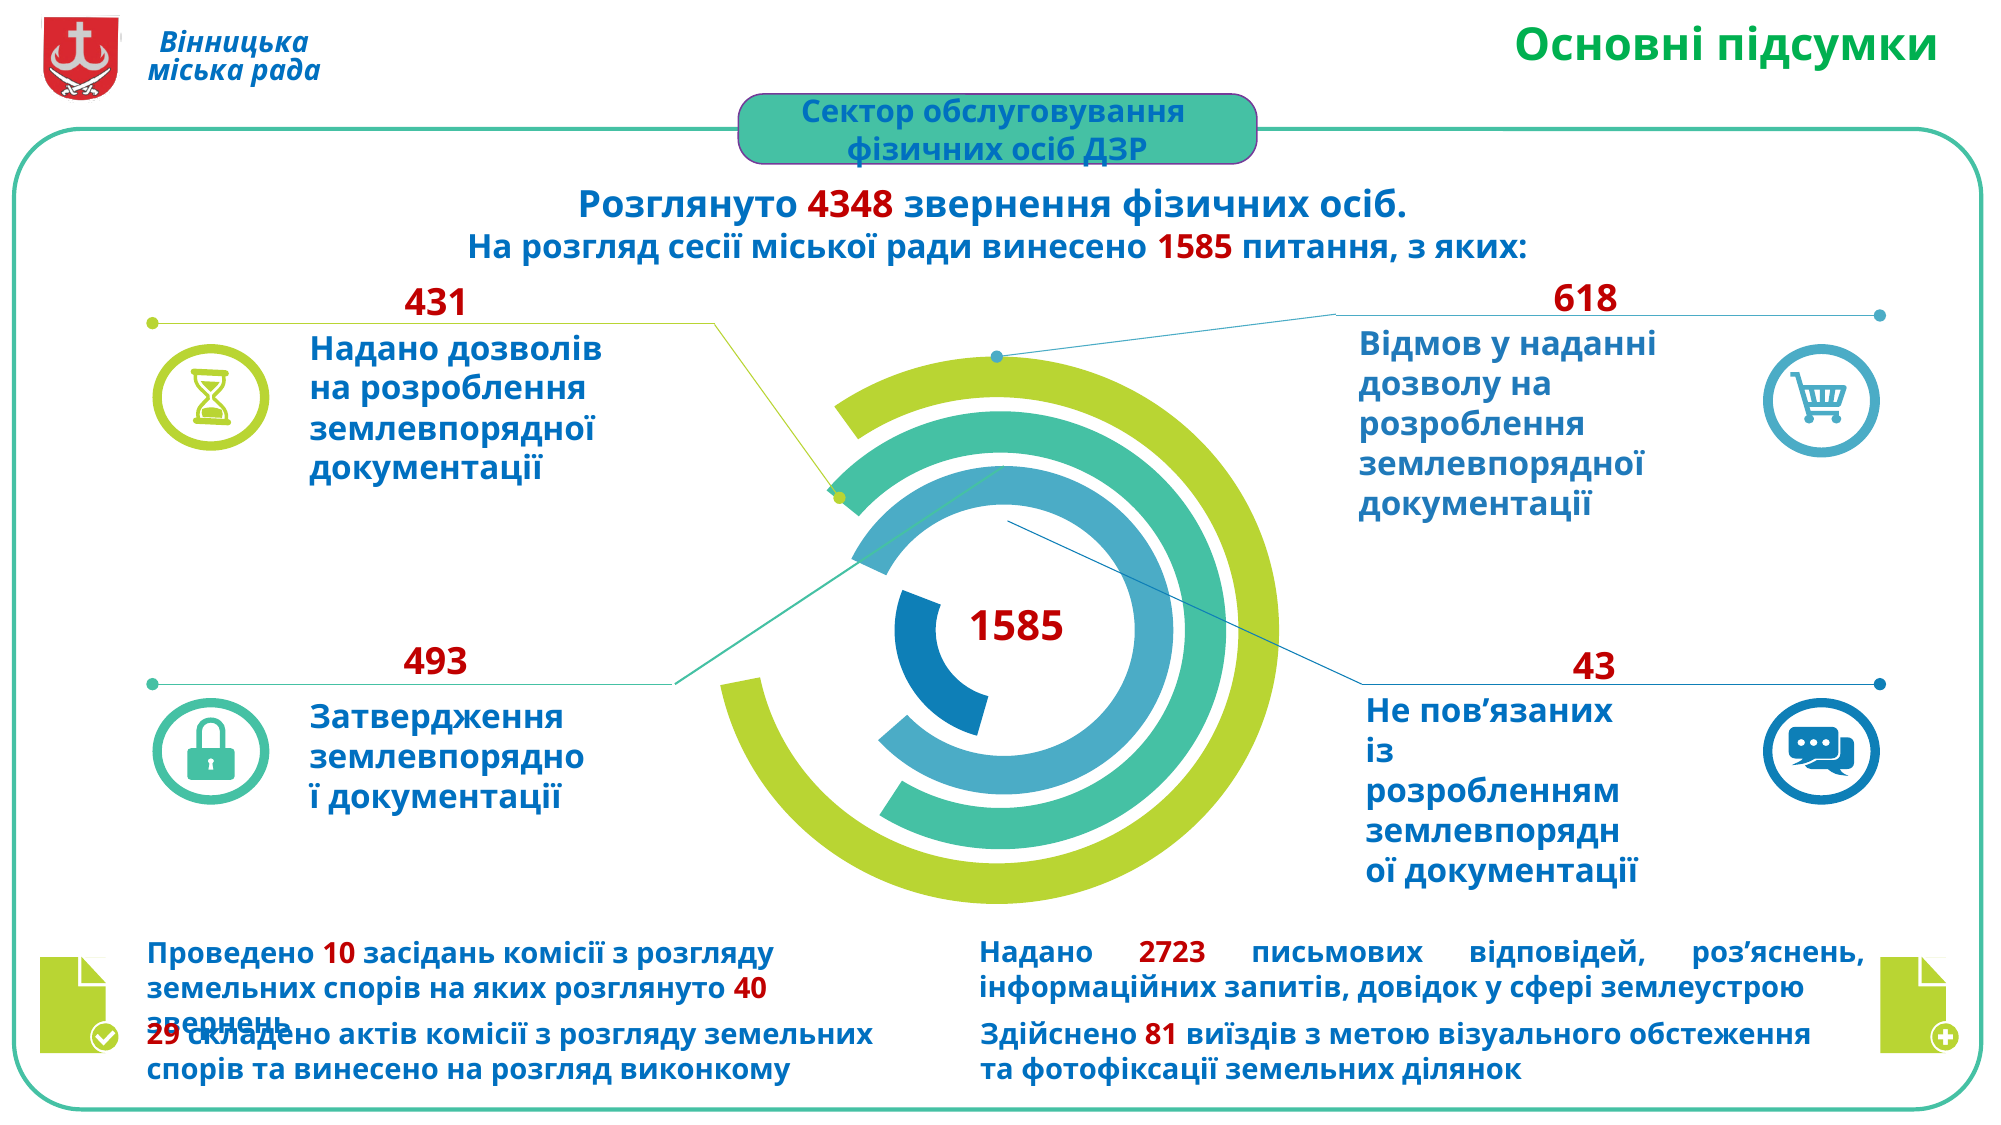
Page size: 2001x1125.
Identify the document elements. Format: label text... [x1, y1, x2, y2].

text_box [152, 266, 1880, 905]
text_box Основні підсумки [1426, 9, 1942, 85]
text_box [13, 128, 1982, 1110]
text_box Сектор обслуговування фізичних осіб ДЗР [738, 93, 1257, 164]
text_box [40, 13, 345, 103]
